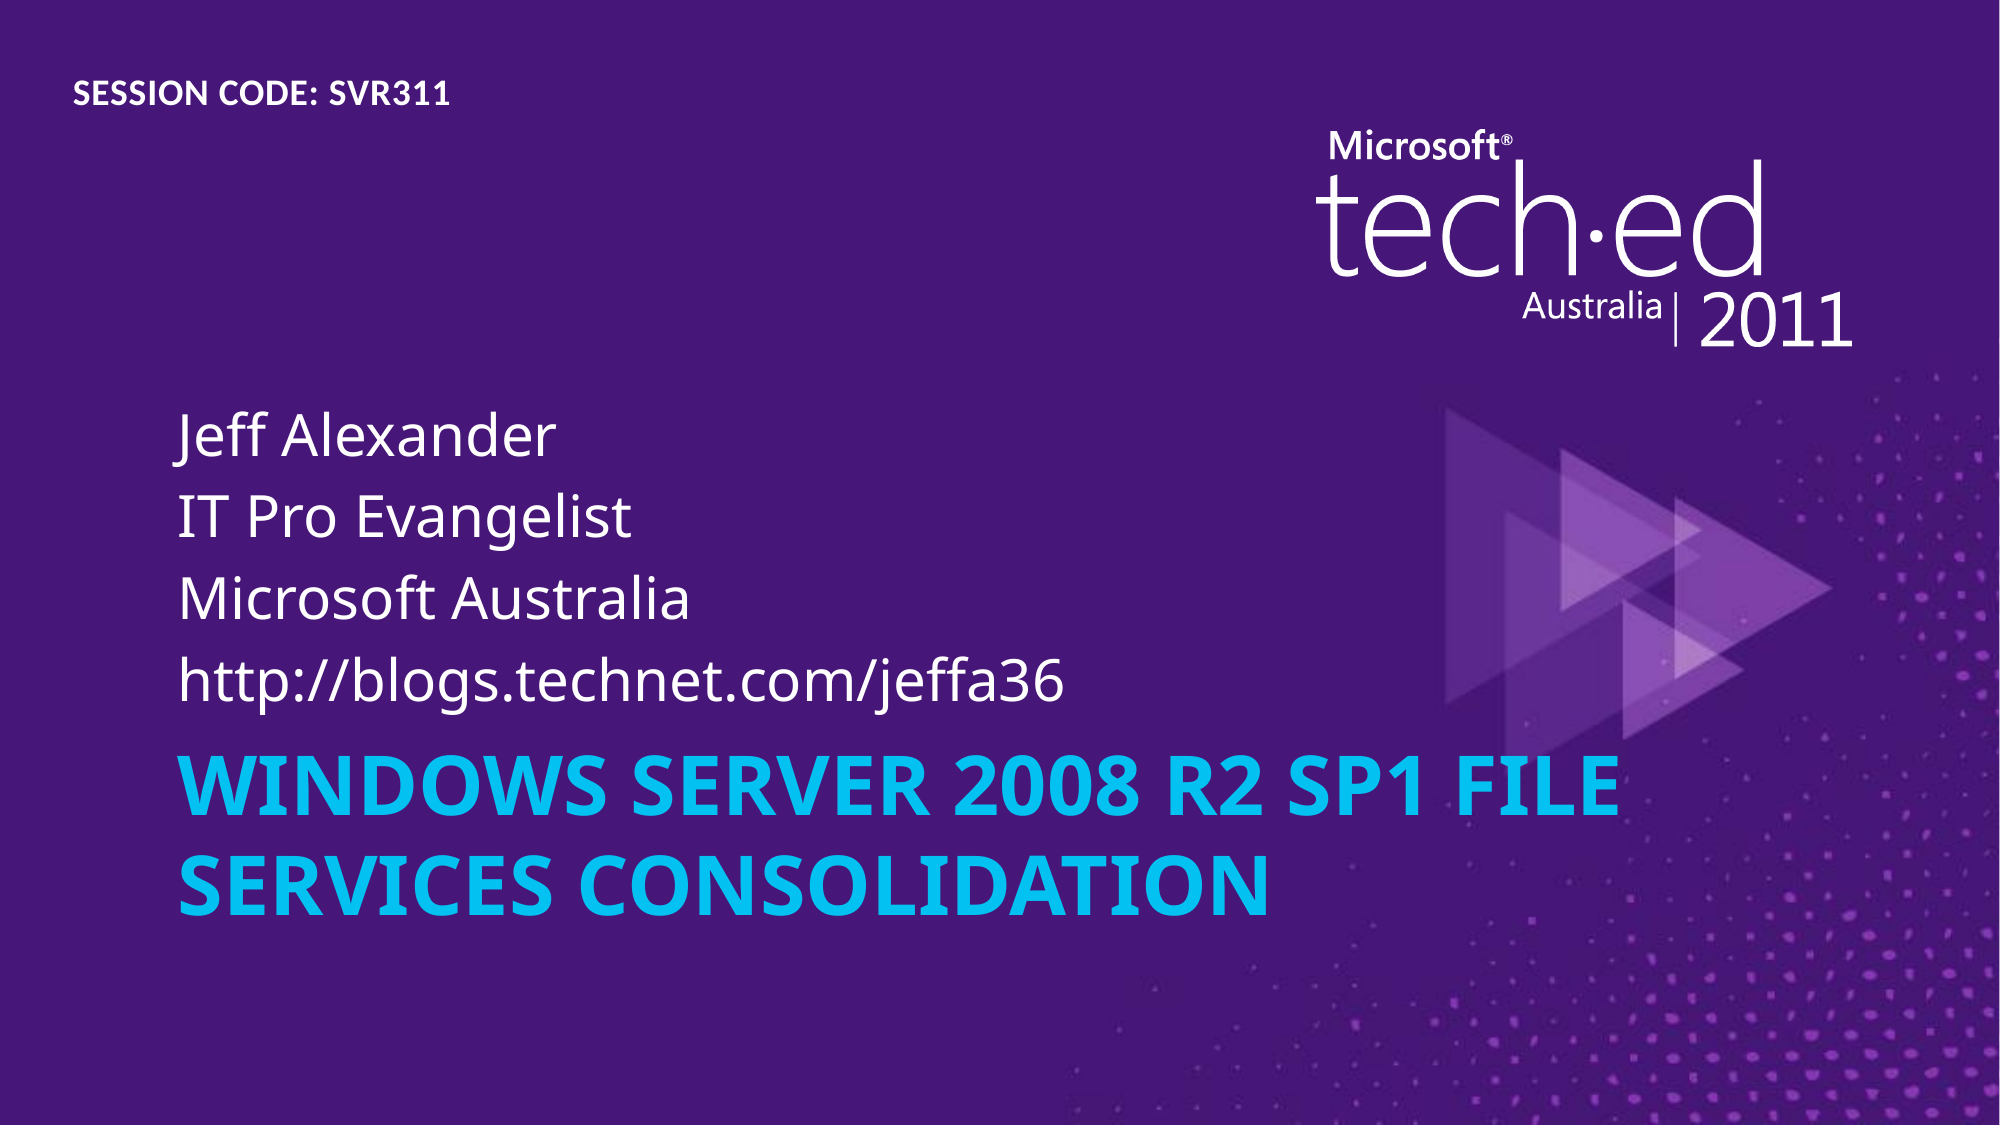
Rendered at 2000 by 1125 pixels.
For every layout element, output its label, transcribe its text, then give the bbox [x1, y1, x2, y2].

text_box SESSION CODE: SVR311 [72, 73, 862, 114]
title Windows server 2008 r2 sp1 File services Consolidation [157, 723, 1858, 947]
picture [0, 0, 2000, 1125]
list Jeff Alexander IT Pro Evangelist Microsoft Australia http://blogs.technet.com/jeffa36 [157, 476, 1858, 723]
